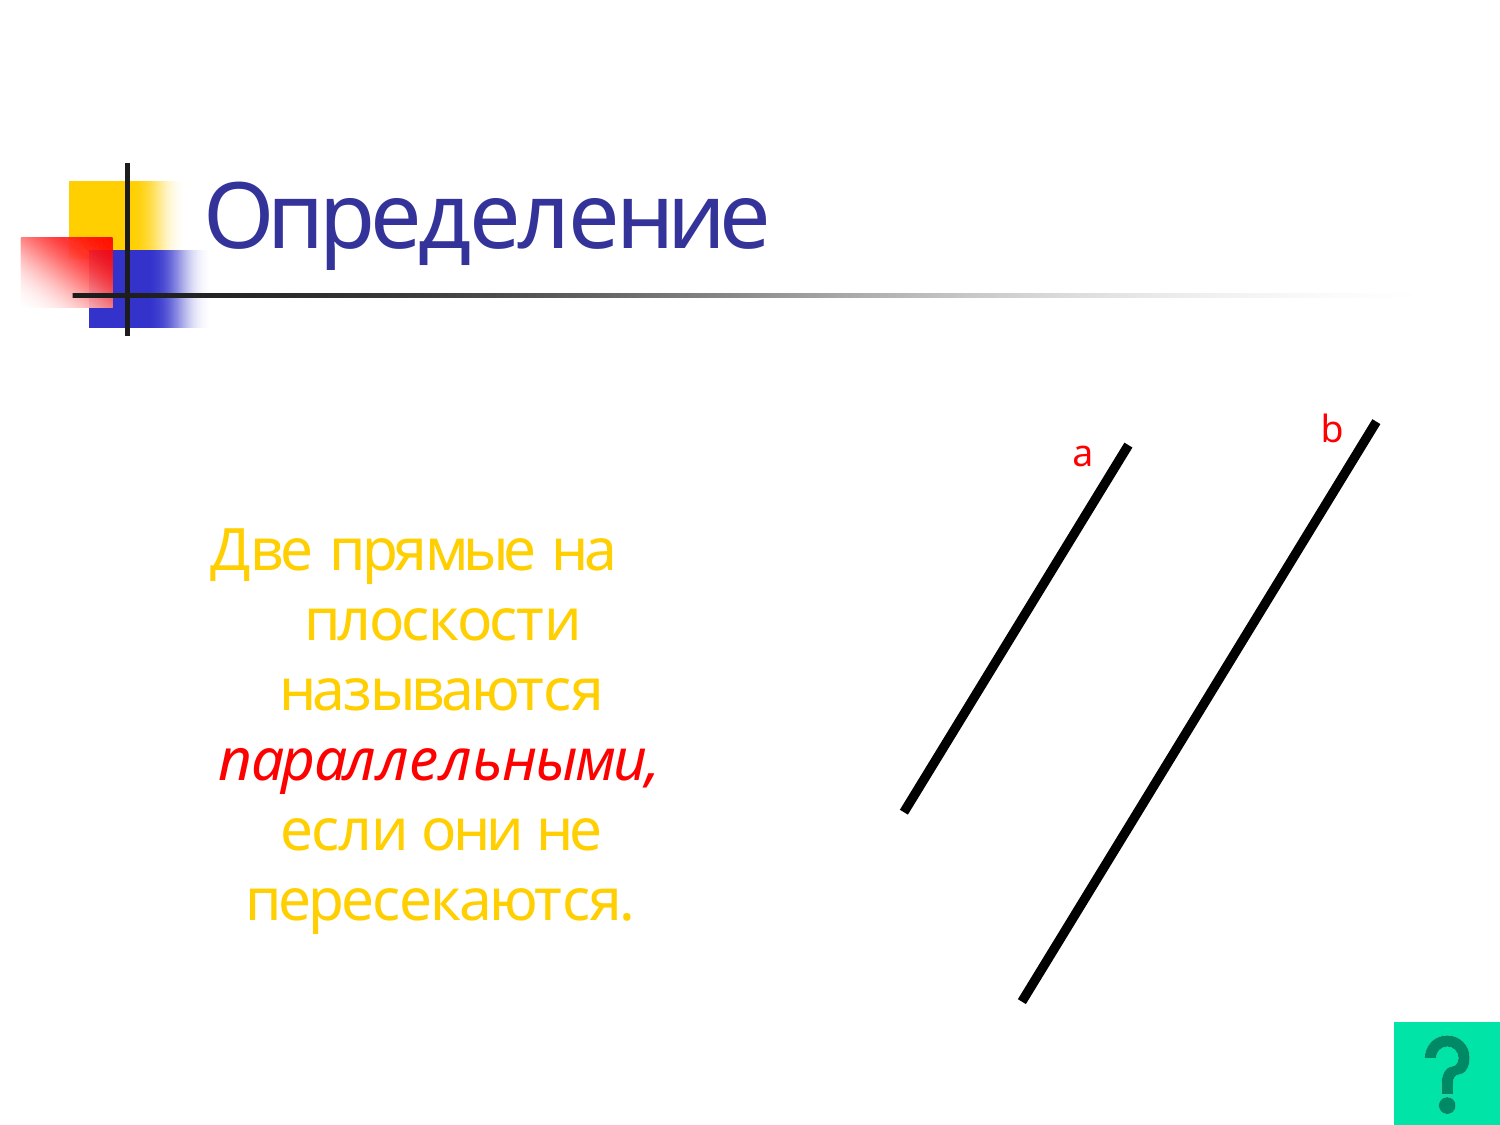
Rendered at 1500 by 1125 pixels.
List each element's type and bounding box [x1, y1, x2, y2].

text_box [0, 0, 1500, 1125]
